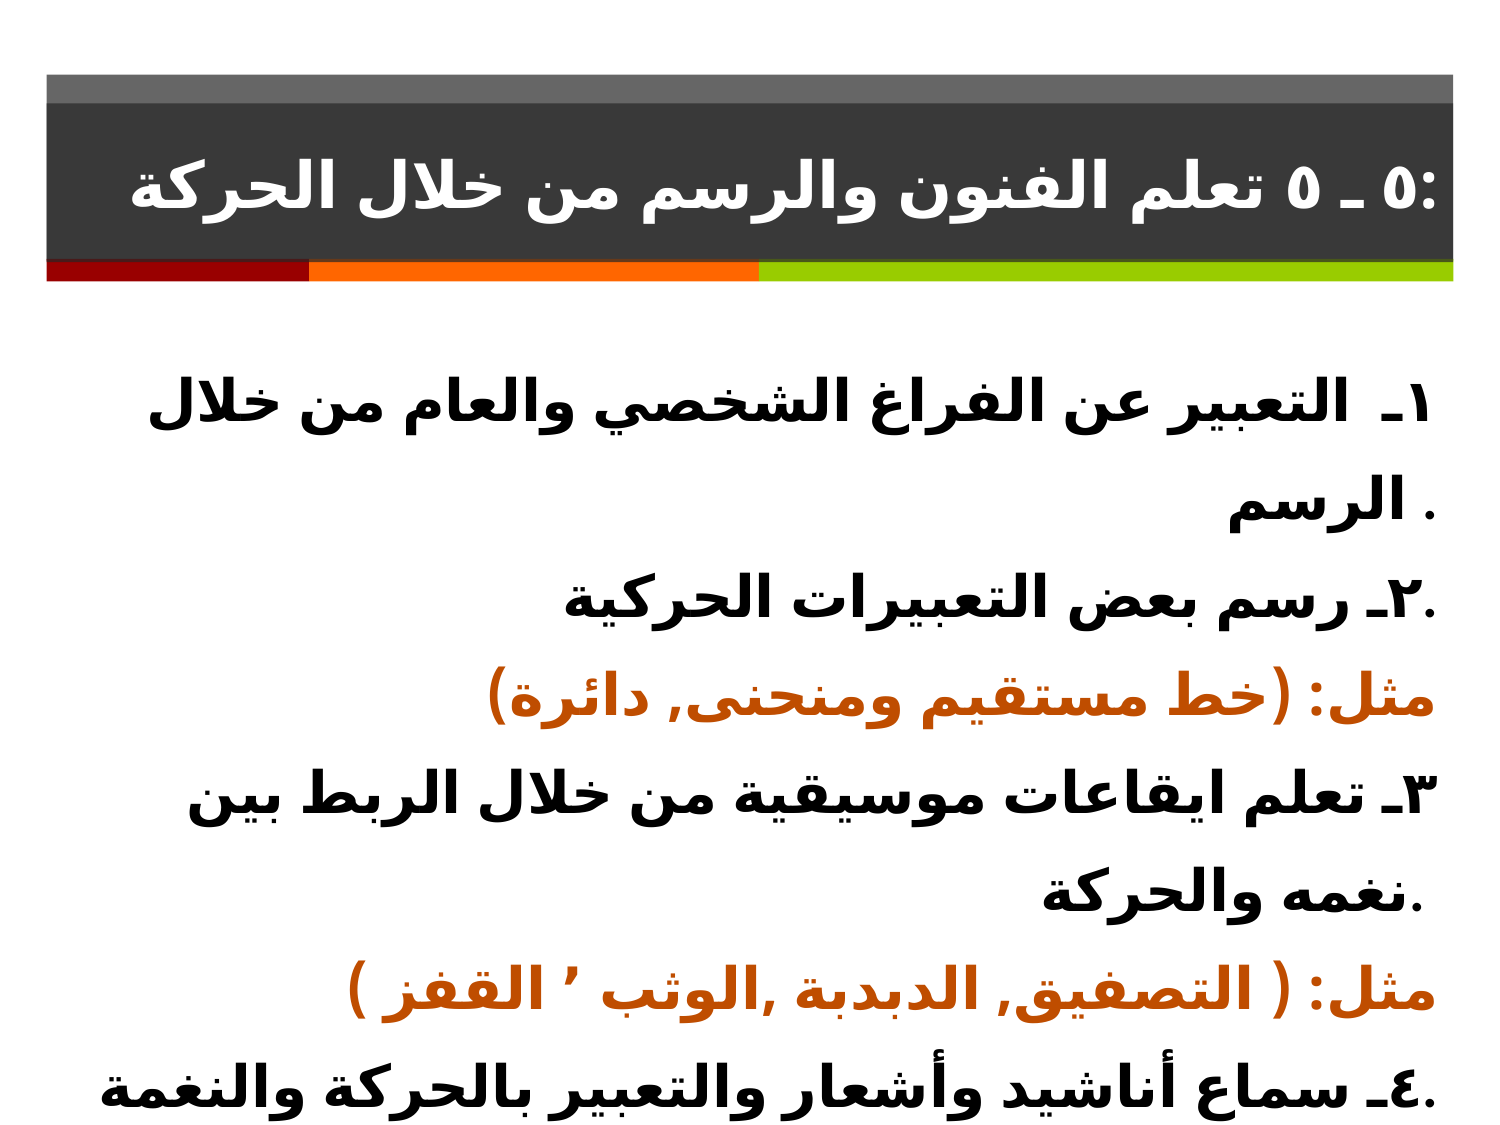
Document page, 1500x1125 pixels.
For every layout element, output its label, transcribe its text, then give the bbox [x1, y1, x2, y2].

title ٥ ـ ٥ تعلم الفنون والرسم من خلال الحركة: [46, 103, 1454, 263]
text_box ١ـ التعبير عن الفراغ الشخصي والعام من خلال الرسم . ٢ـ رسم بعض التعبيرات الحركية. مثل: (خط مستقيم ومنحنى, دائرة) ٣ـ تعلم ايقاعات موسيقية من خلال الربط بين نغمه والحركة. مثل: ( التصفيق, الدبدبة ,الوثب ٬ القفز ) ٤ـ سماع أناشيد وأشعار والتعبير بالحركة والنغمة. [81, 328, 1454, 1125]
